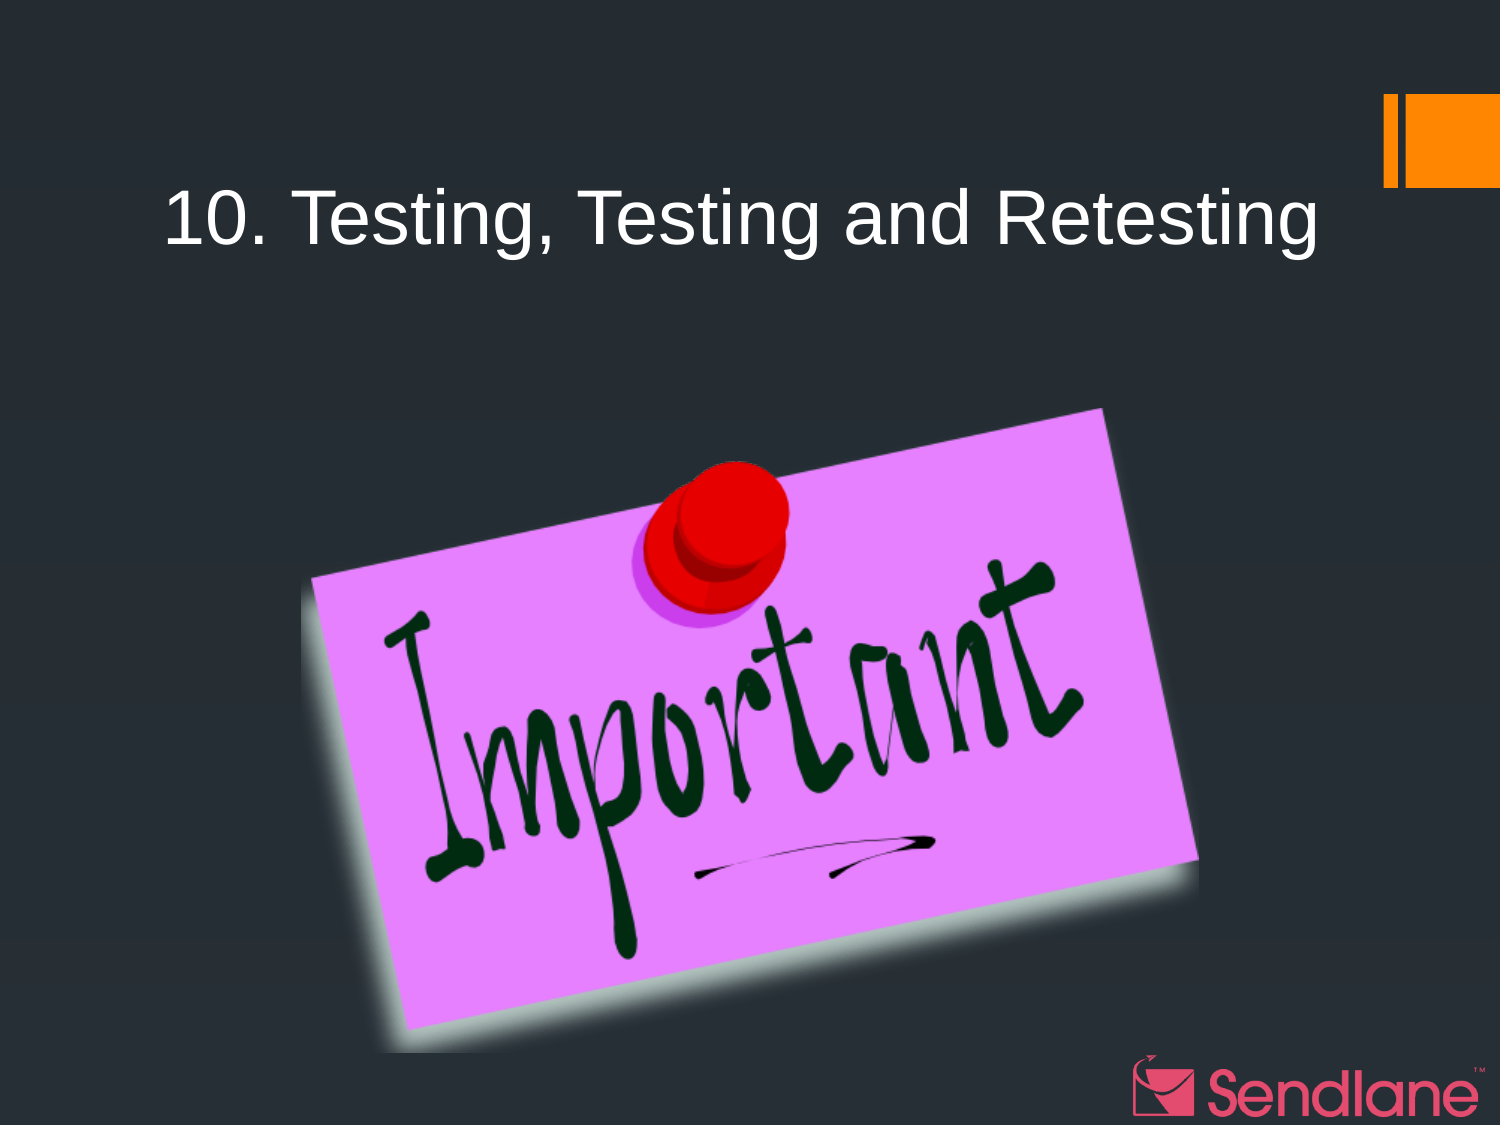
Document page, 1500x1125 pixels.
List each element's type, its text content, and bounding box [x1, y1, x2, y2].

picture [300, 408, 1489, 1125]
title 10. Testing, Testing and Retesting [147, 78, 1348, 268]
